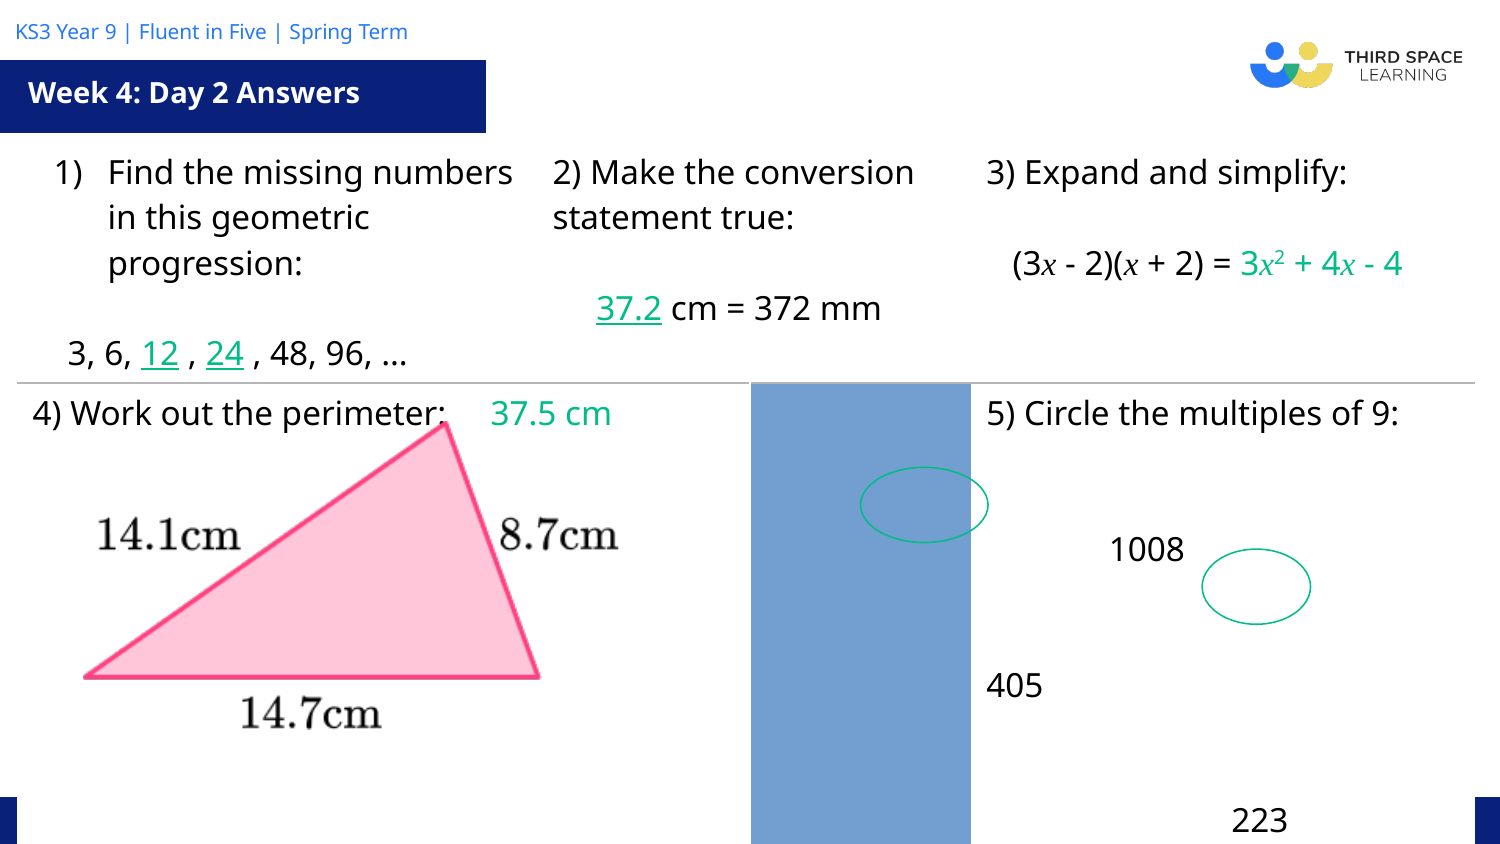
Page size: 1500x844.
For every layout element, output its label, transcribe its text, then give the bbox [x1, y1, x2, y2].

table_header Find the missing numbers in this geometric progression: 3, 6, 12 , 24 , 48, 96, … [19, 142, 537, 382]
table_cell 5) Circle the multiples of 9: 1008 405 223 [972, 384, 1474, 844]
text_box [1202, 549, 1311, 625]
table_cell 4) Work out the perimeter: 37.5 cm [19, 384, 749, 844]
table_header 3) Expand and simplify: (3x - 2)(x + 2) = 3x2 + 4x - 4 [972, 142, 1474, 382]
picture [83, 421, 621, 730]
text_box [860, 467, 989, 543]
text_box Week 4: Day 2 Answers [13, 59, 383, 125]
table_header 2) Make the conversion statement true: 37.2 cm = 372 mm [538, 142, 971, 382]
picture [1250, 33, 1465, 99]
